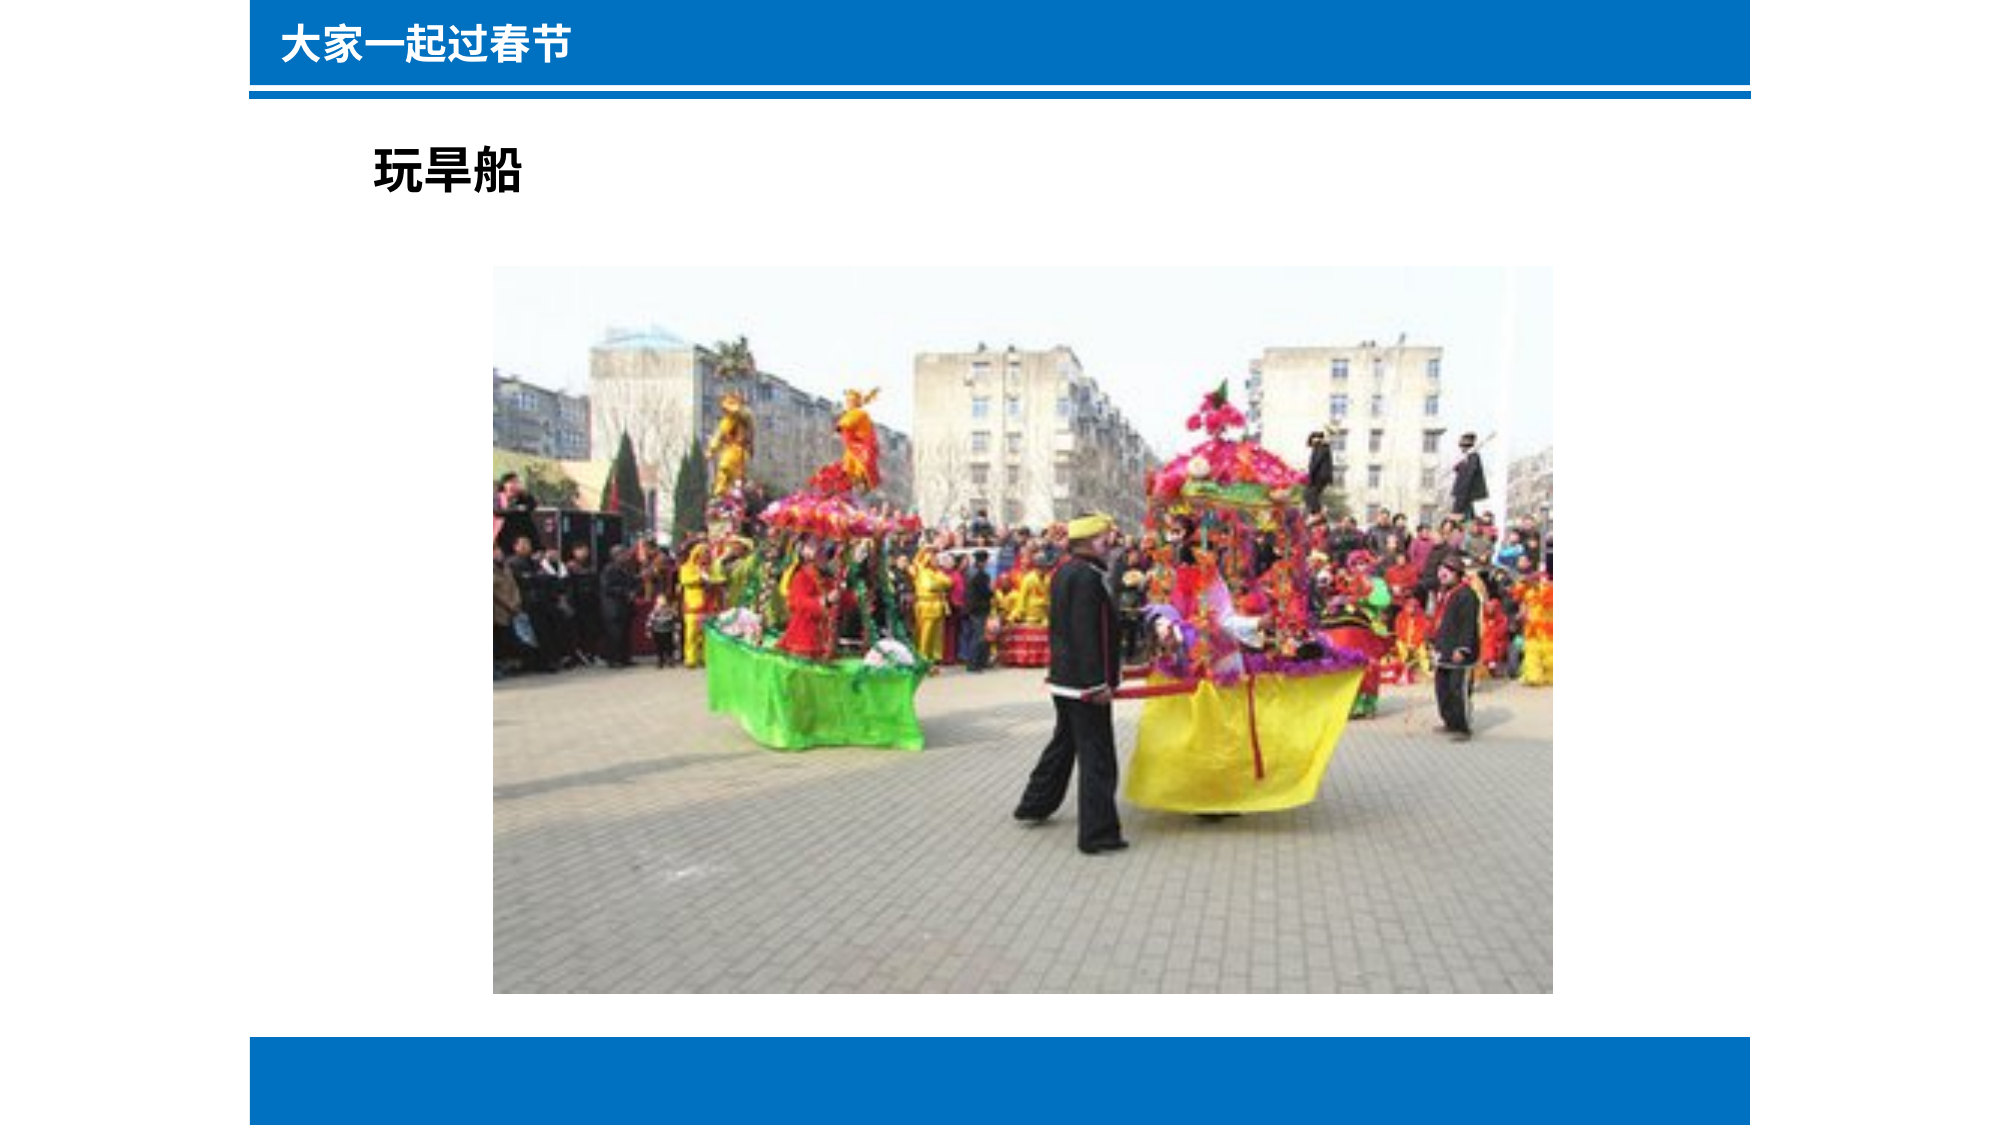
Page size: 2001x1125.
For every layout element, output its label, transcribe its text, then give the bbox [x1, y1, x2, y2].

text_box 大家一起过春节 [265, 10, 1026, 76]
text_box [249, 1036, 1751, 1125]
picture [493, 266, 1553, 994]
text_box 玩旱船 [265, 130, 632, 206]
text_box [249, 0, 1751, 86]
text_box [249, 91, 1751, 99]
